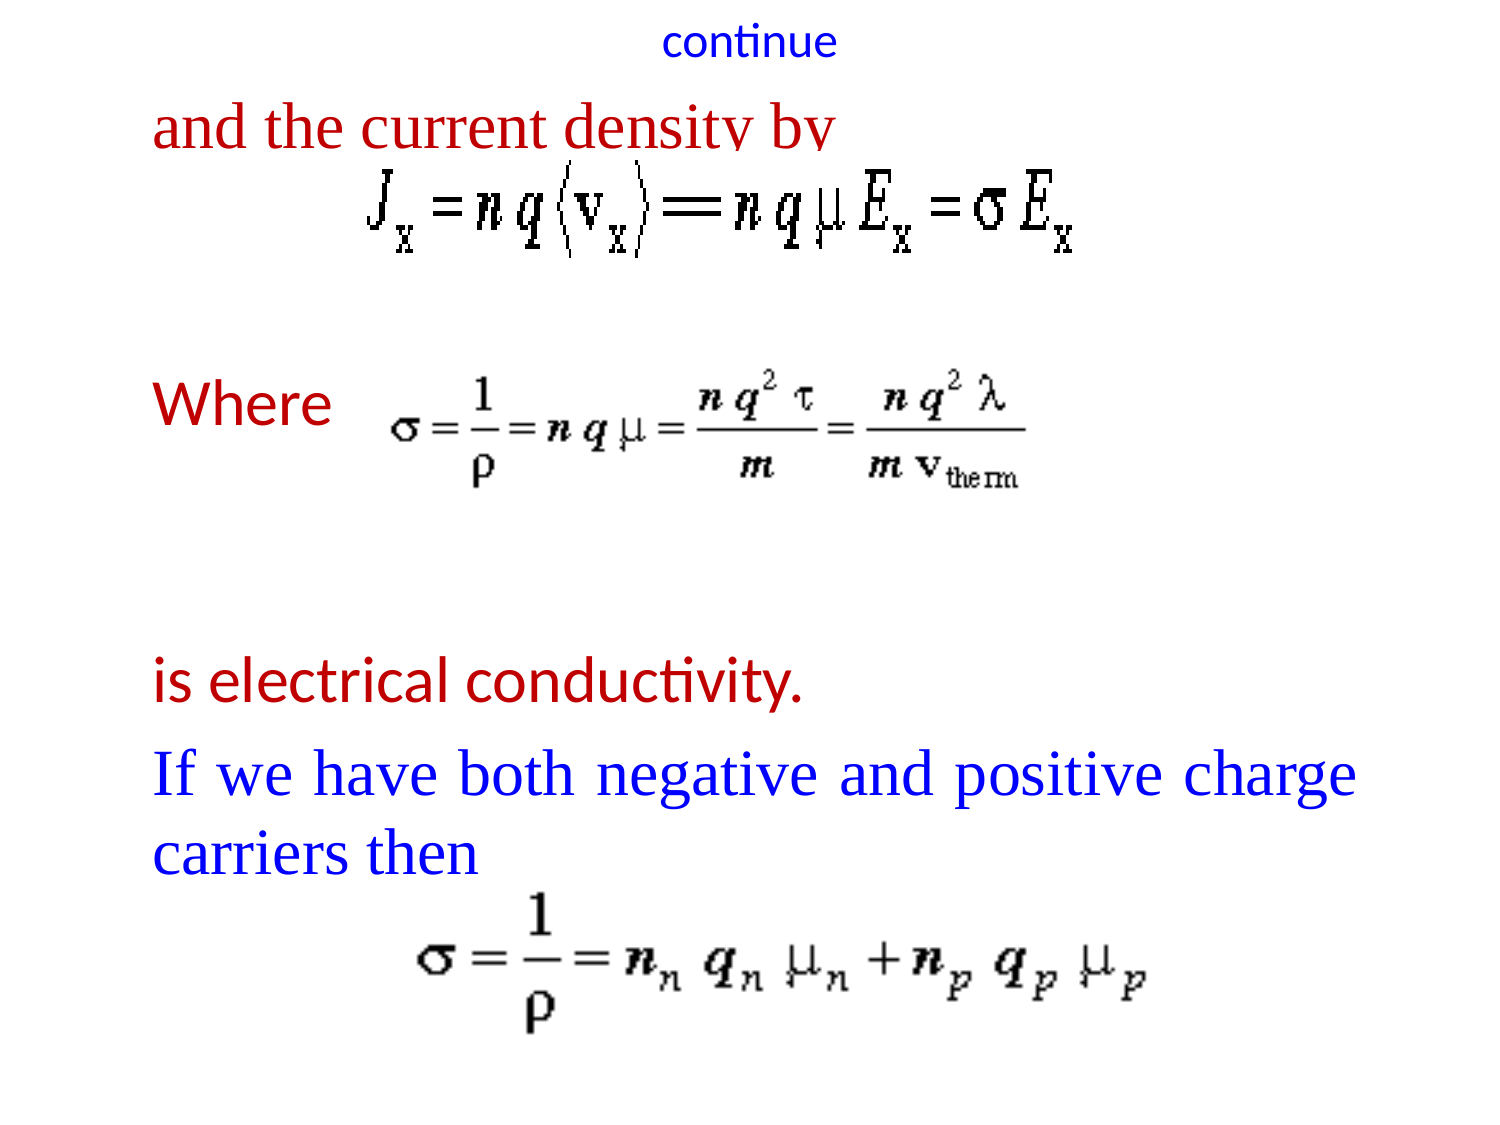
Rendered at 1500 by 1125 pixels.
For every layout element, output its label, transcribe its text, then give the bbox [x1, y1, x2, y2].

subtitle and the current density by Where is electrical conductivity. If we have both negative and positive charge carriers then [137, 75, 1375, 1075]
picture [362, 151, 1076, 263]
picture [412, 887, 1151, 1038]
title continue [112, 0, 1388, 75]
picture [387, 362, 1029, 491]
